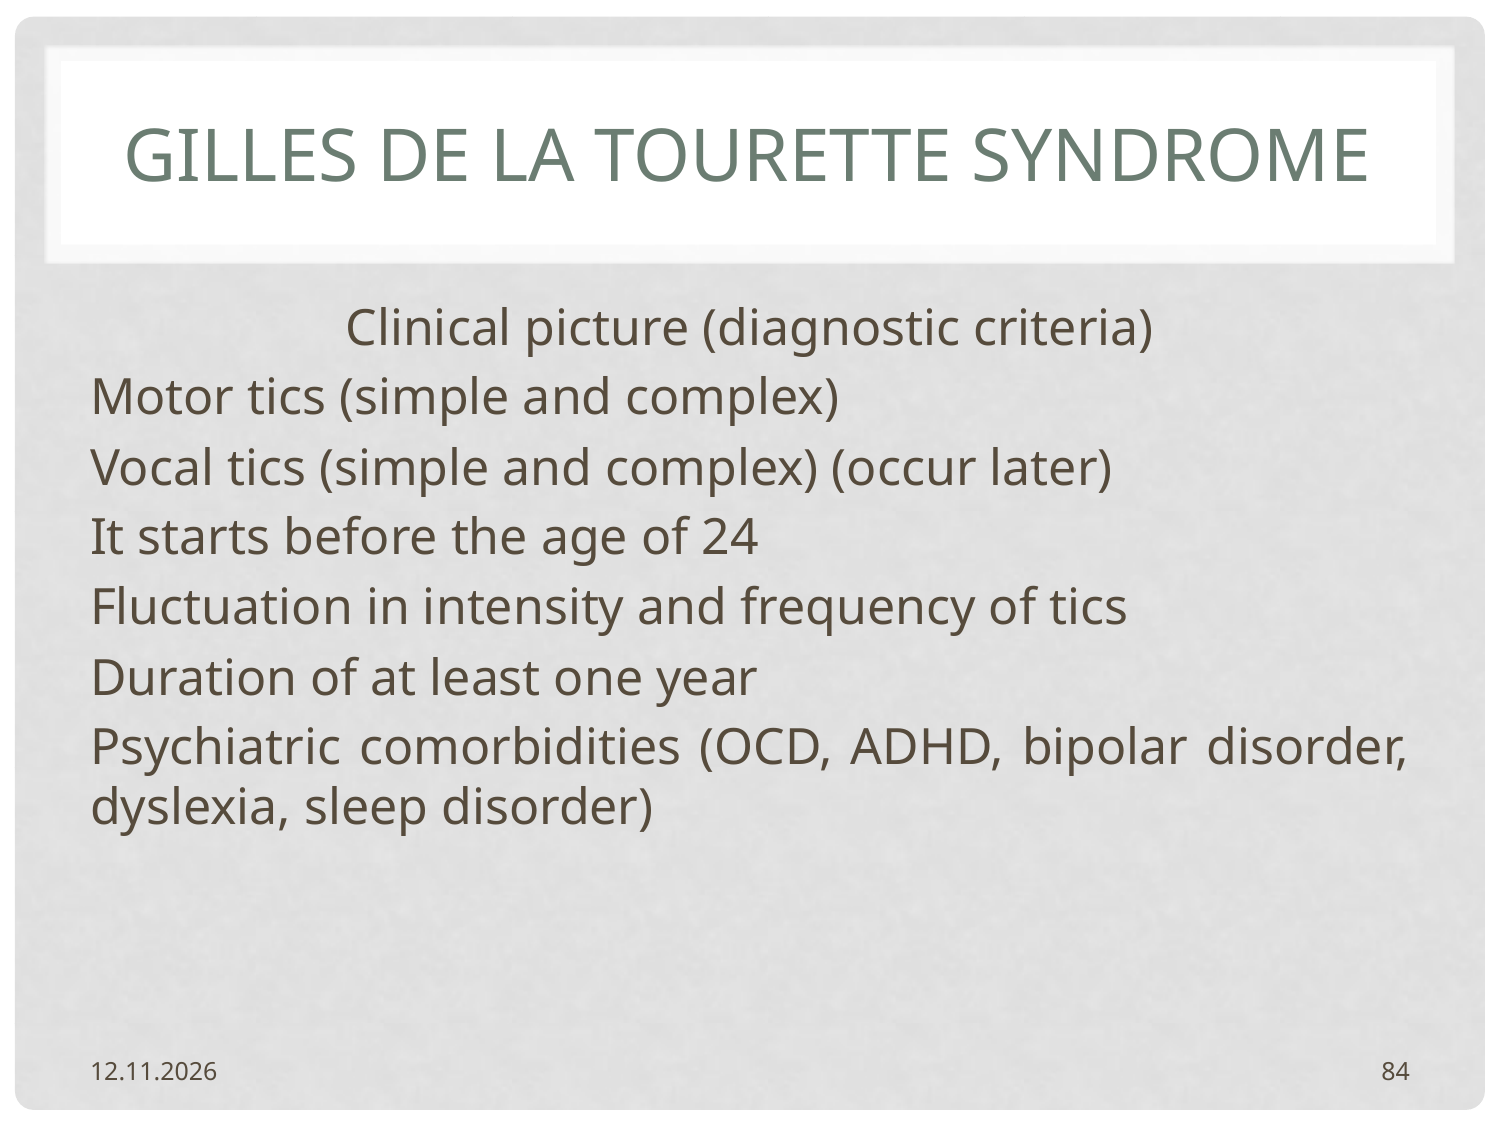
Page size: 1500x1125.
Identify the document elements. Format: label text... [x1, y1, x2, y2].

list Clinical picture (diagnostic criteria) Motor tics (simple and complex) Vocal tics (simple and complex) (occur later) It starts before the age of 24 Fluctuation in intensity and frequency of tics Duration of at least one year Psychiatric comorbidities (OCD, ADHD, bipolar disorder, dyslexia, sleep disorder) [75, 287, 1425, 1005]
slide_number 84 [1074, 1042, 1425, 1103]
title Gilles de la Tourette syndrome [69, 66, 1425, 238]
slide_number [75, 1042, 425, 1103]
